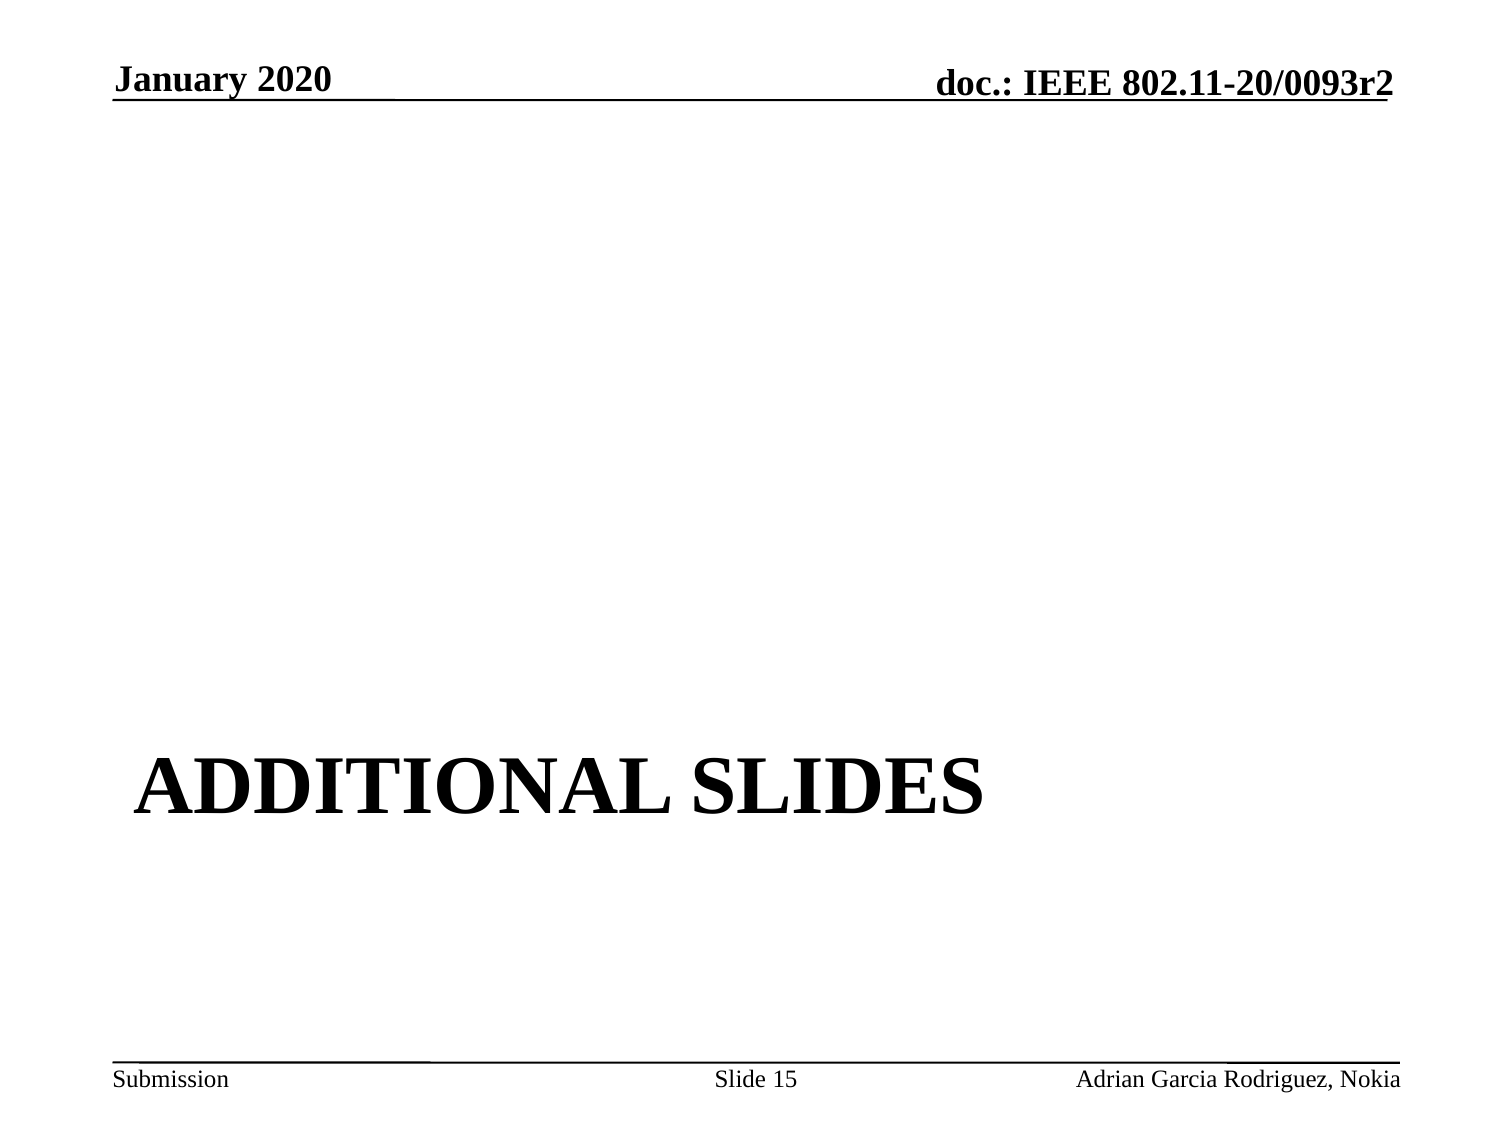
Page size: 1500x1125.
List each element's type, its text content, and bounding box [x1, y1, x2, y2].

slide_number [114, 54, 423, 100]
footer Adrian Garcia Rodriguez, Nokia [878, 1061, 1402, 1093]
slide_number Slide 15 [712, 1061, 800, 1123]
title Additional slides [118, 722, 1394, 947]
